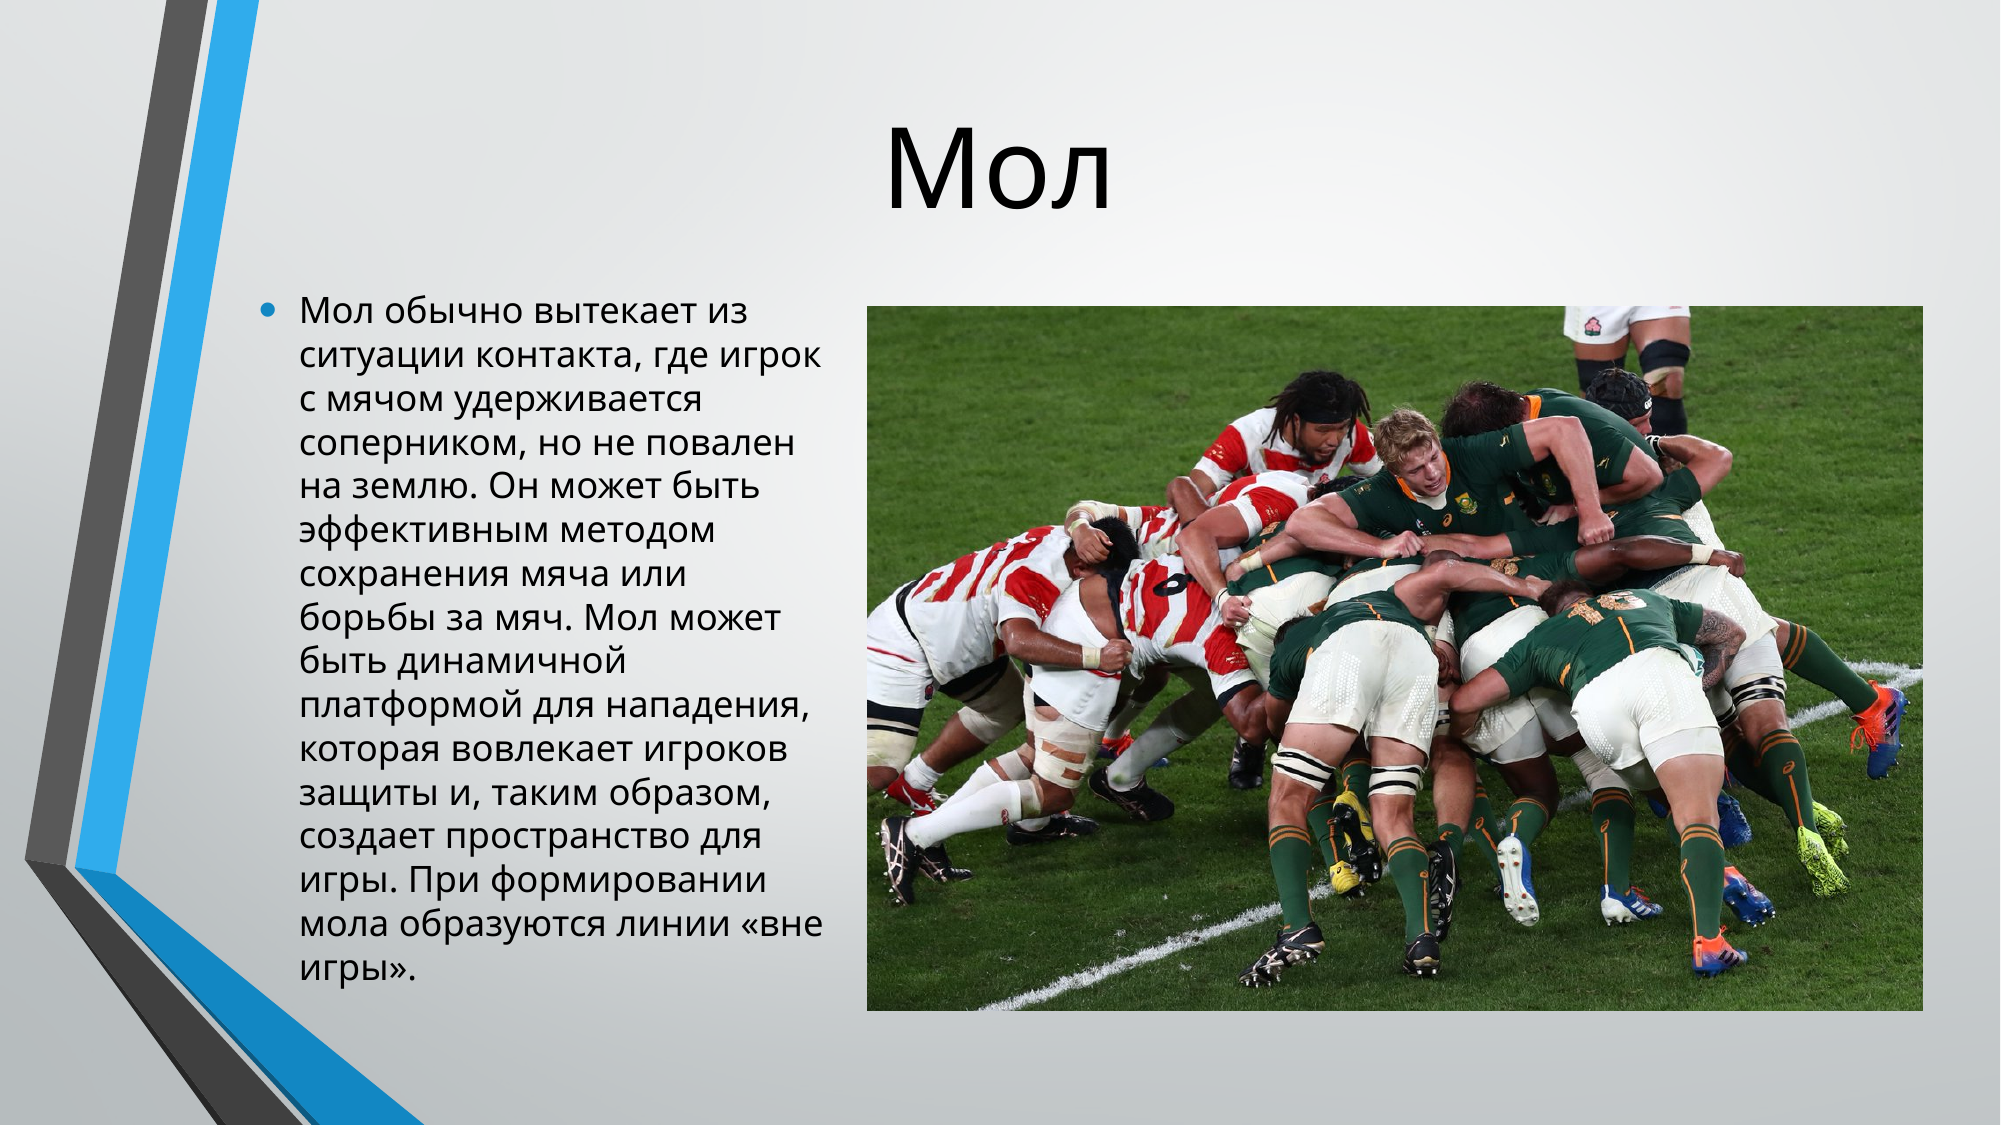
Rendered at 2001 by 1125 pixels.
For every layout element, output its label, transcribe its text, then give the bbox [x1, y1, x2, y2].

picture [867, 306, 1923, 1011]
title Мол [679, 19, 1319, 307]
list Мол обычно вытекает из ситуации контакта, где игрок с мячом удерживается соперником, но не повален на землю. Он может быть эффективным методом сохранения мяча или борьбы за мяч. Мол может быть динамичной платформой для нападения, которая вовлекает игроков защиты и, таким образом, создает пространство для игры. При формировании мола образуются линии «вне игры». [243, 243, 846, 1032]
